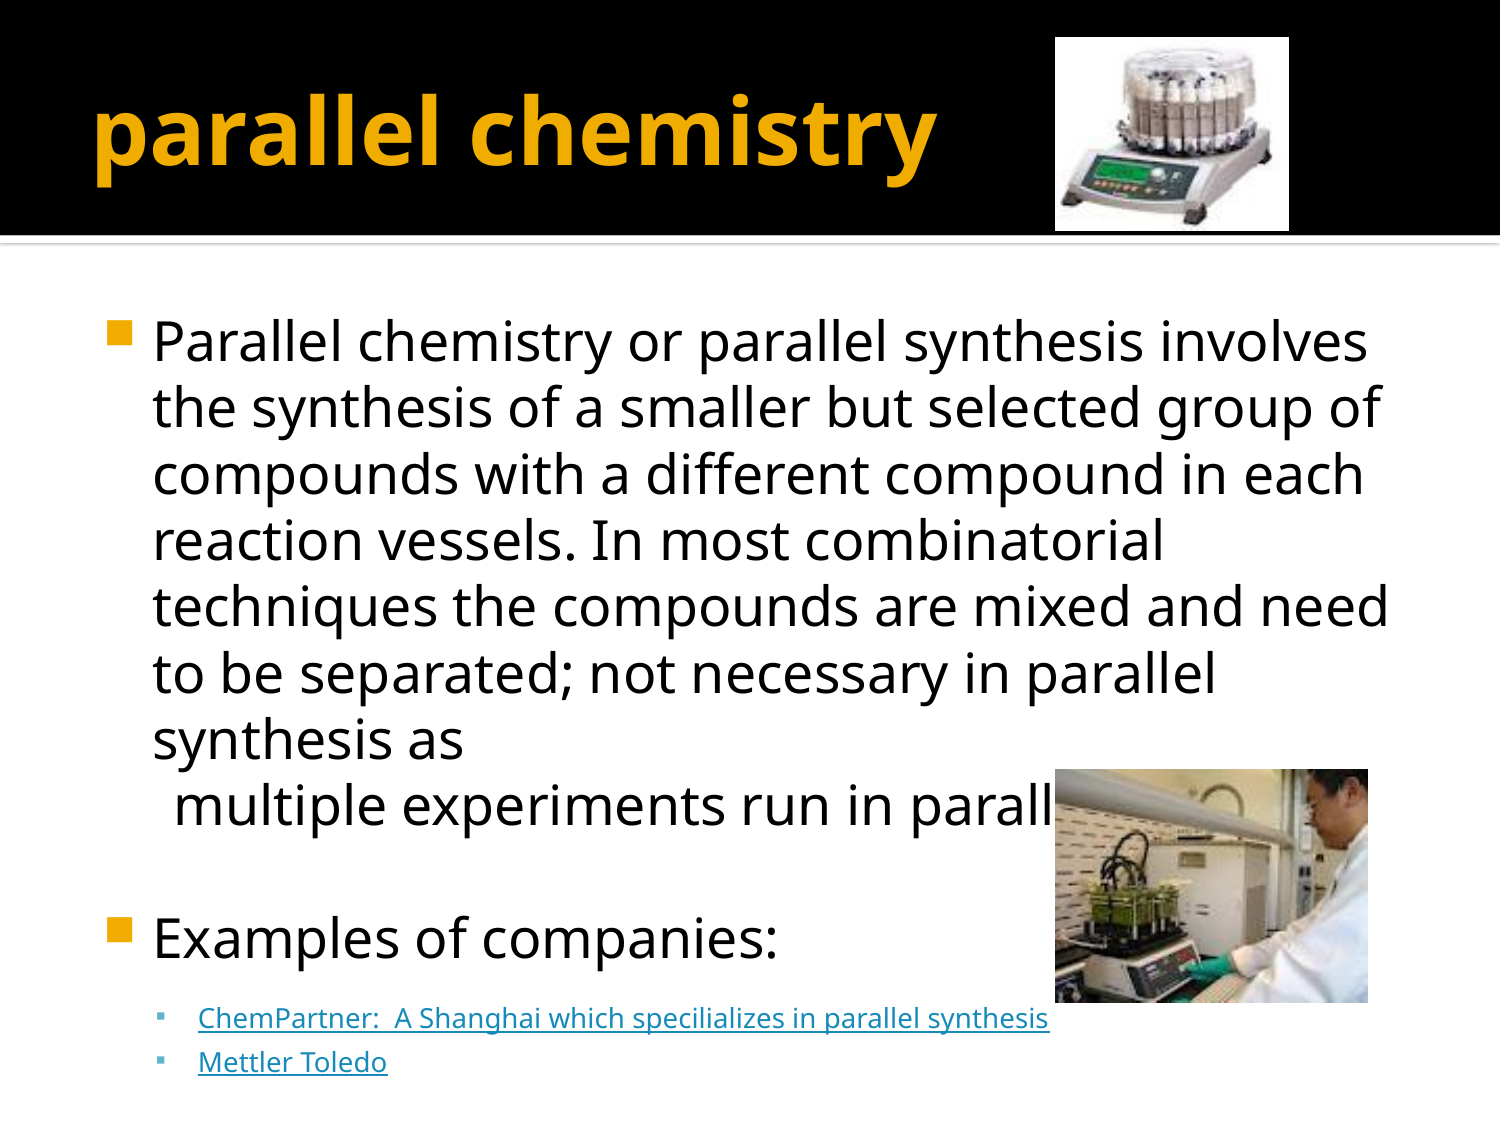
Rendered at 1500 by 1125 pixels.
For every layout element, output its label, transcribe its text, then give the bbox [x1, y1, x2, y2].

list Parallel chemistry or parallel synthesis involves the synthesis of a smaller but selected group of compounds with a different compound in each reaction vessels. In most combinatorial techniques the compounds are mixed and need to be separated; not necessary in parallel synthesis as multiple experiments run in parallel. Examples of companies: ChemPartner: A Shanghai which specilializes in parallel synthesis Mettler Toledo [75, 291, 1425, 1090]
picture [1055, 37, 1289, 231]
title parallel chemistry [75, 25, 1425, 231]
picture [1055, 769, 1368, 1003]
